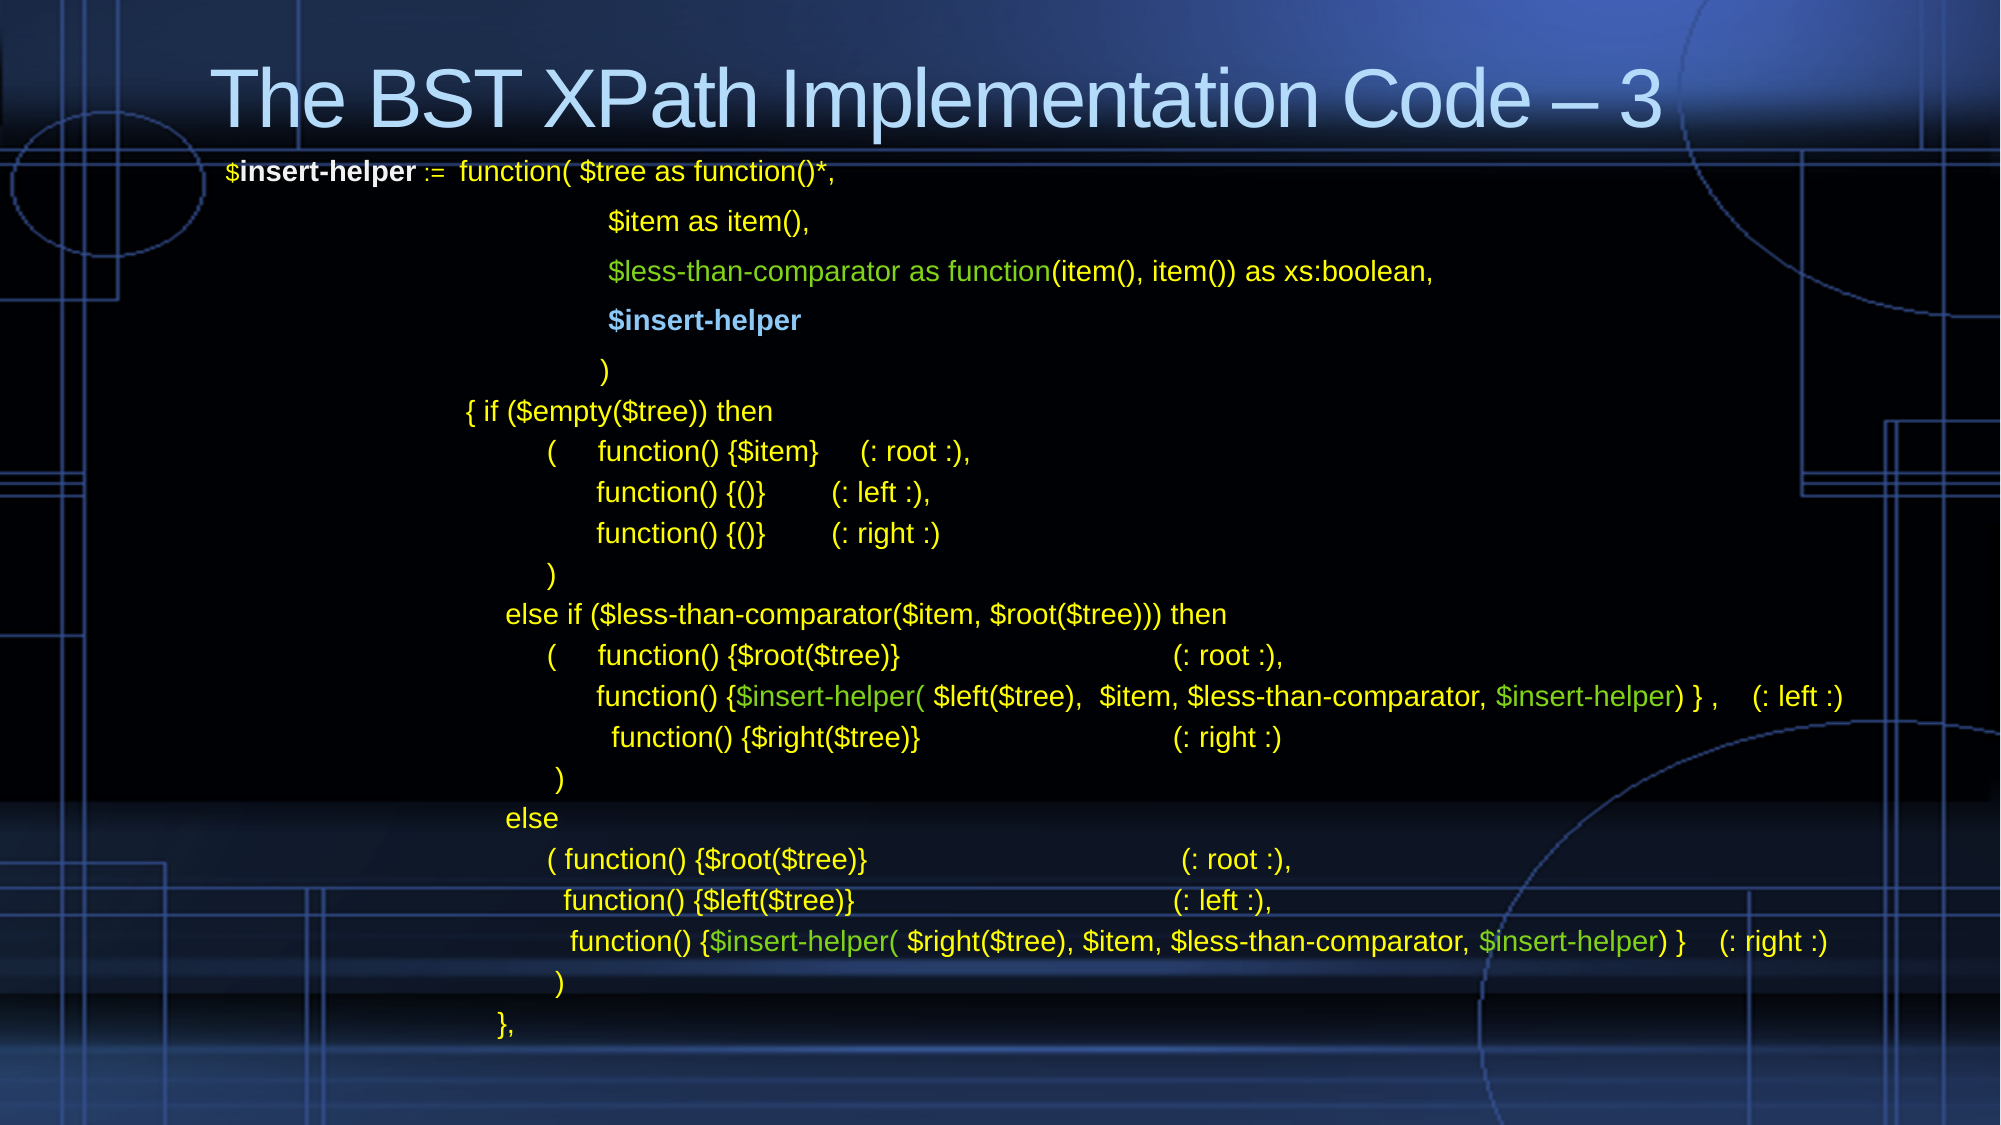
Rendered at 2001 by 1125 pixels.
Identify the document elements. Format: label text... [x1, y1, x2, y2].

title The BST XPath Implementation Code – 3 [194, 36, 1895, 187]
picture [0, 0, 2001, 1125]
list $insert-helper := function( $tree as function()*, $item as item(), $less-than-comparator as function(item(), item()) as xs:boolean, $insert-helper ) { if ($empty($tree)) then ( function() {$item} (: root :), function() {()} (: left :), function() {()} (: right :) ) else if ($less-than-comparator($item, $root($tree))) then ( function() {$root($tree)} (: root :), function() {$insert-helper( $left($tree), $item, $less-than-comparator, $insert-helper) } , (: left :) function() {$right($tree)} (: right :) ) else ( function() {$root($tree)} (: root :), function() {$left($tree)} (: left :), function() {$insert-helper( $right($tree), $item, $less-than-comparator, $insert-helper) } (: right :) ) }, [192, 145, 1893, 1115]
